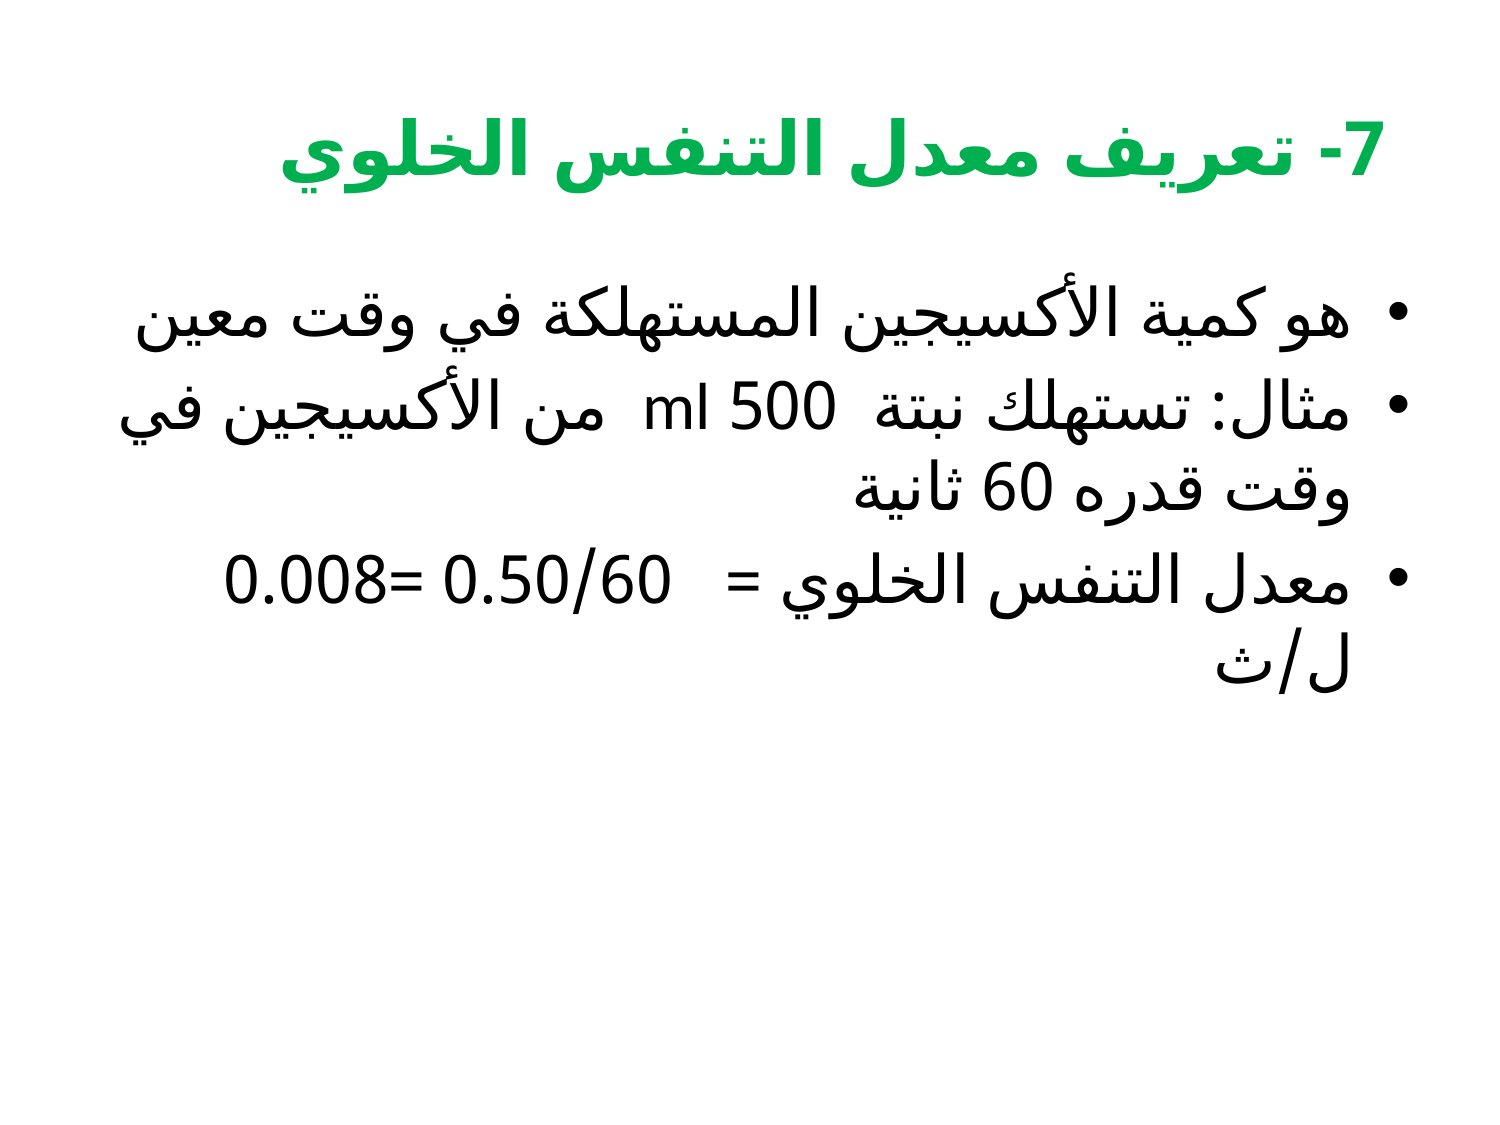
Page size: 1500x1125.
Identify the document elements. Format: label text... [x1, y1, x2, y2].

title 7- تعريف معدل التنفس الخلوي [75, 45, 1425, 233]
list هو كمية الأكسيجين المستهلكة في وقت معين مثال: تستهلك نبتة 500 ml من الأكسيجين في وقت قدره 60 ثانية معدل التنفس الخلوي = 0.50/60 =0.008 ل/ث [75, 262, 1425, 1005]
